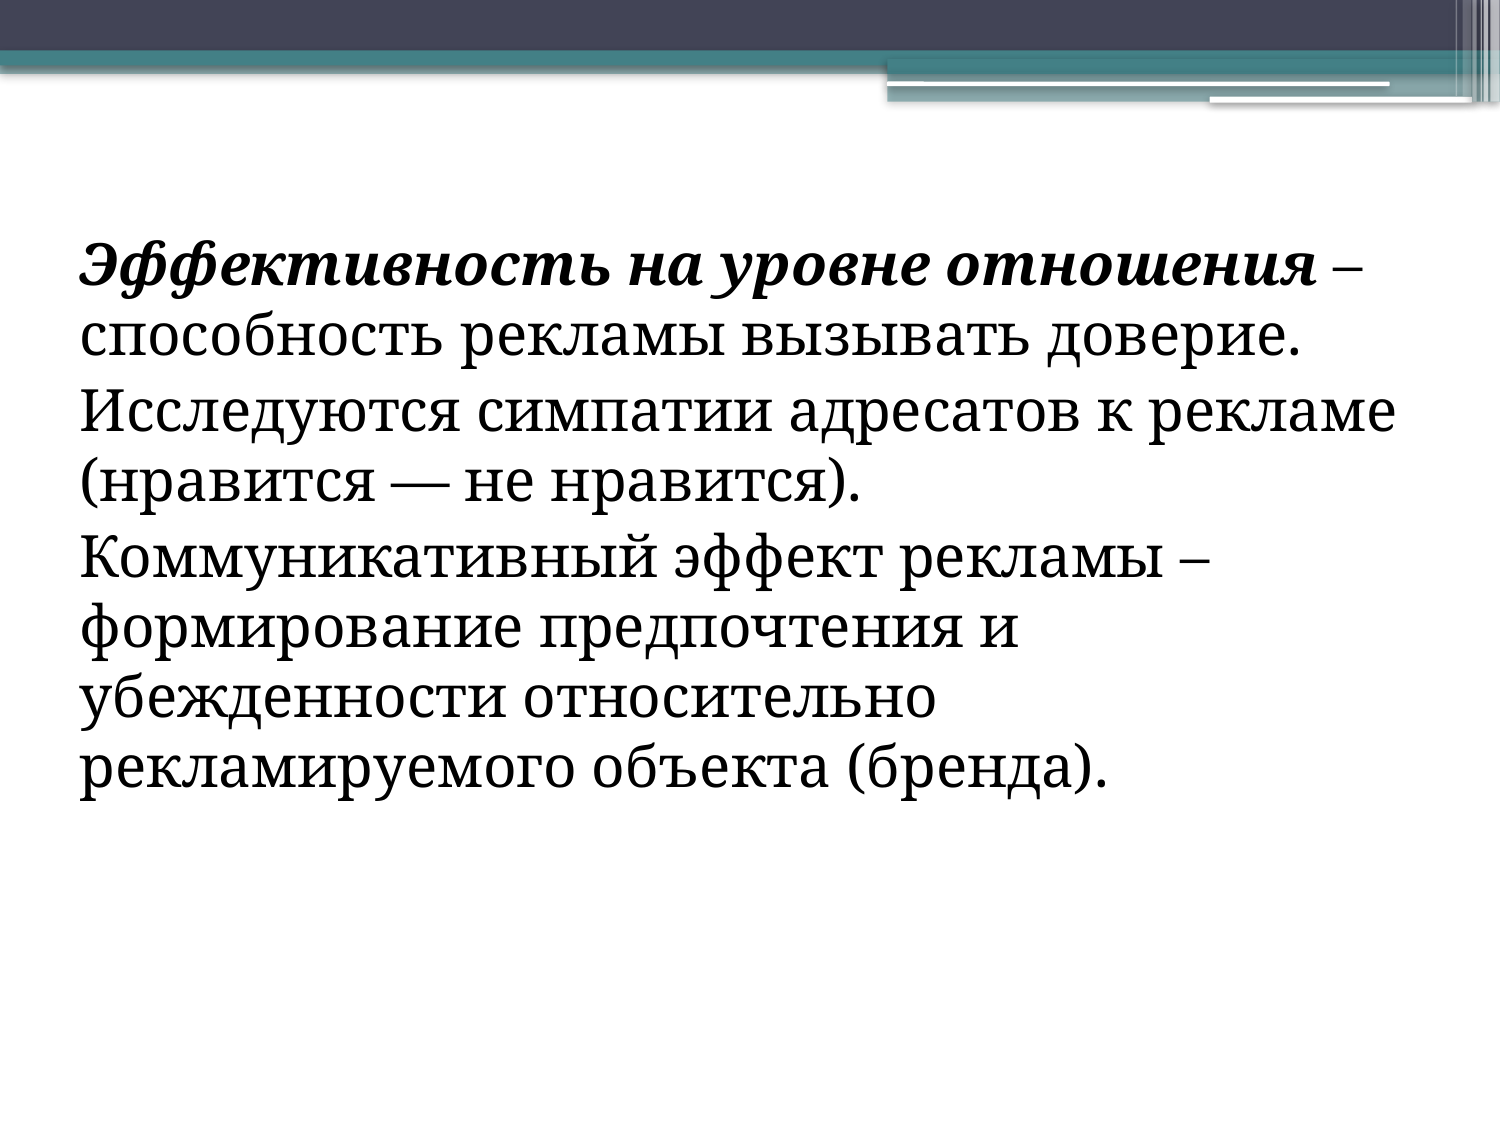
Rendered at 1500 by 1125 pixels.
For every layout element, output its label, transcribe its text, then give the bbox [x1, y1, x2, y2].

list Эффективность на уровне отношения – способность рекламы вызывать доверие. Исследуются симпатии адресатов к рекламе (нравится — не нравится). Коммуникативный эффект рекламы – формирование предпочтения и убежденности относительно рекламируемого объекта (бренда). [64, 219, 1425, 1071]
